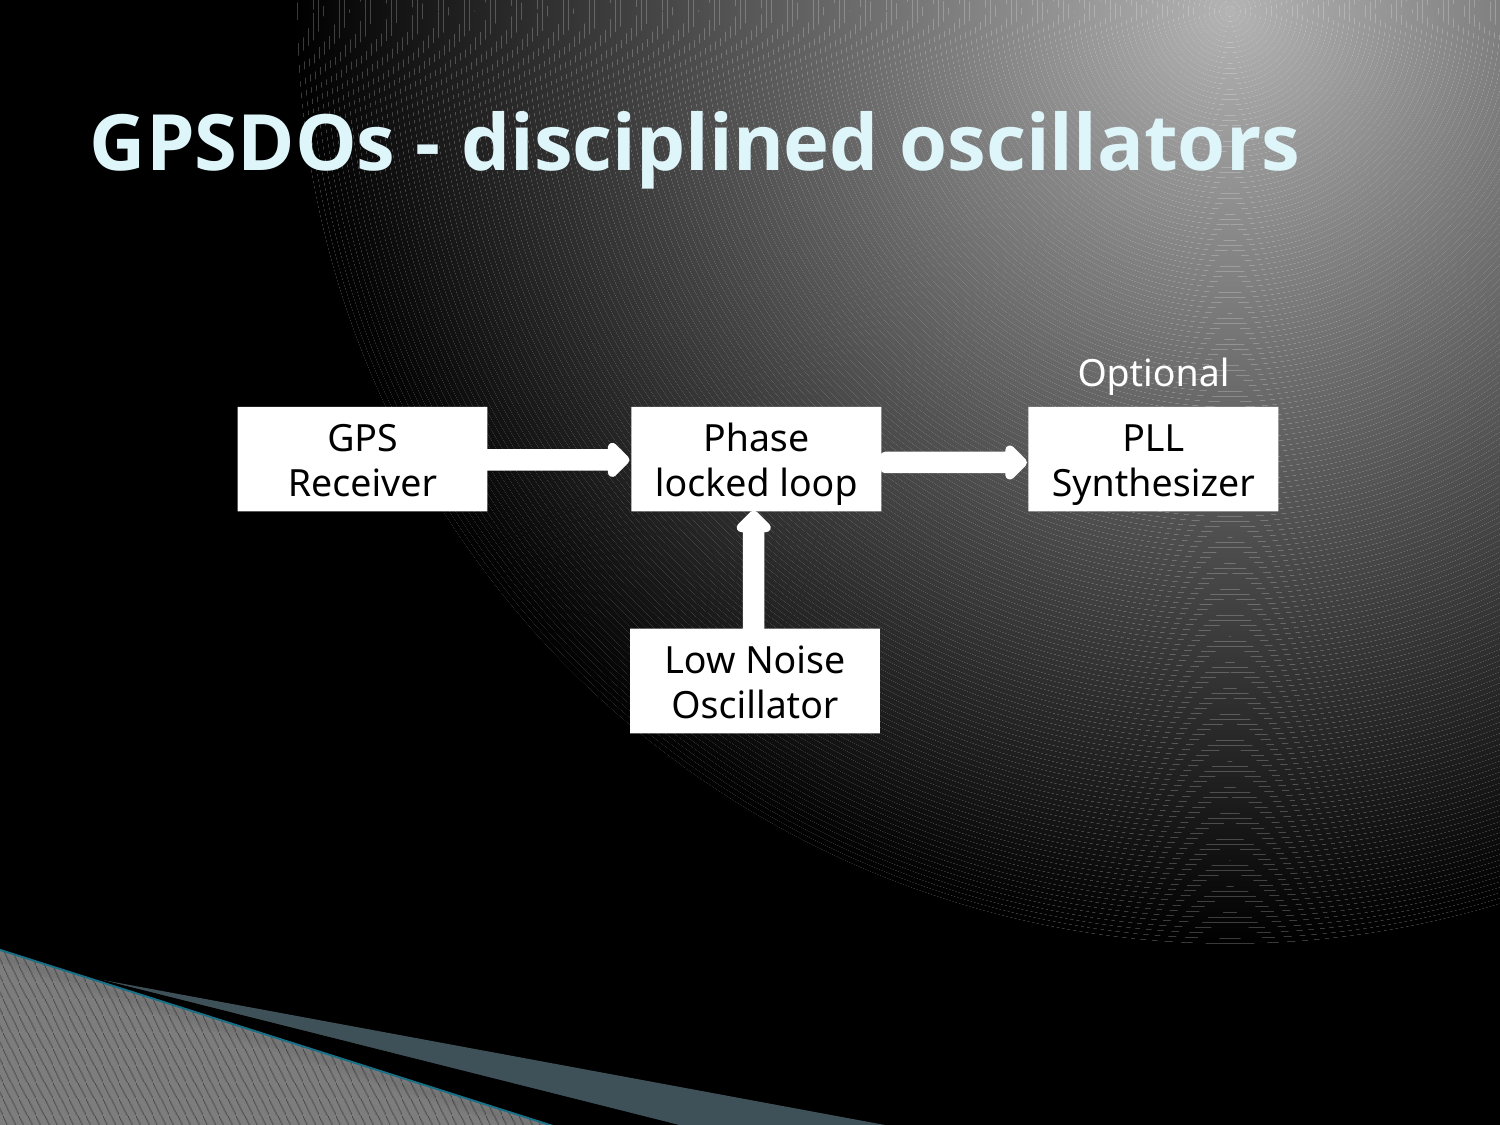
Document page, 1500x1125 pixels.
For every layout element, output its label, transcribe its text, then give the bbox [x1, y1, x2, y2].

text_box Phase locked loop [631, 406, 882, 512]
picture [0, 952, 543, 1125]
text_box [880, 445, 1027, 480]
title GPSDOs - disciplined oscillators [75, 45, 1425, 233]
text_box GPS Receiver [237, 406, 488, 512]
text_box PLL Synthesizer [1028, 406, 1279, 512]
text_box [482, 442, 630, 477]
text_box Optional [1047, 341, 1260, 402]
text_box [736, 510, 771, 628]
text_box Low Noise Oscillator [630, 628, 880, 734]
